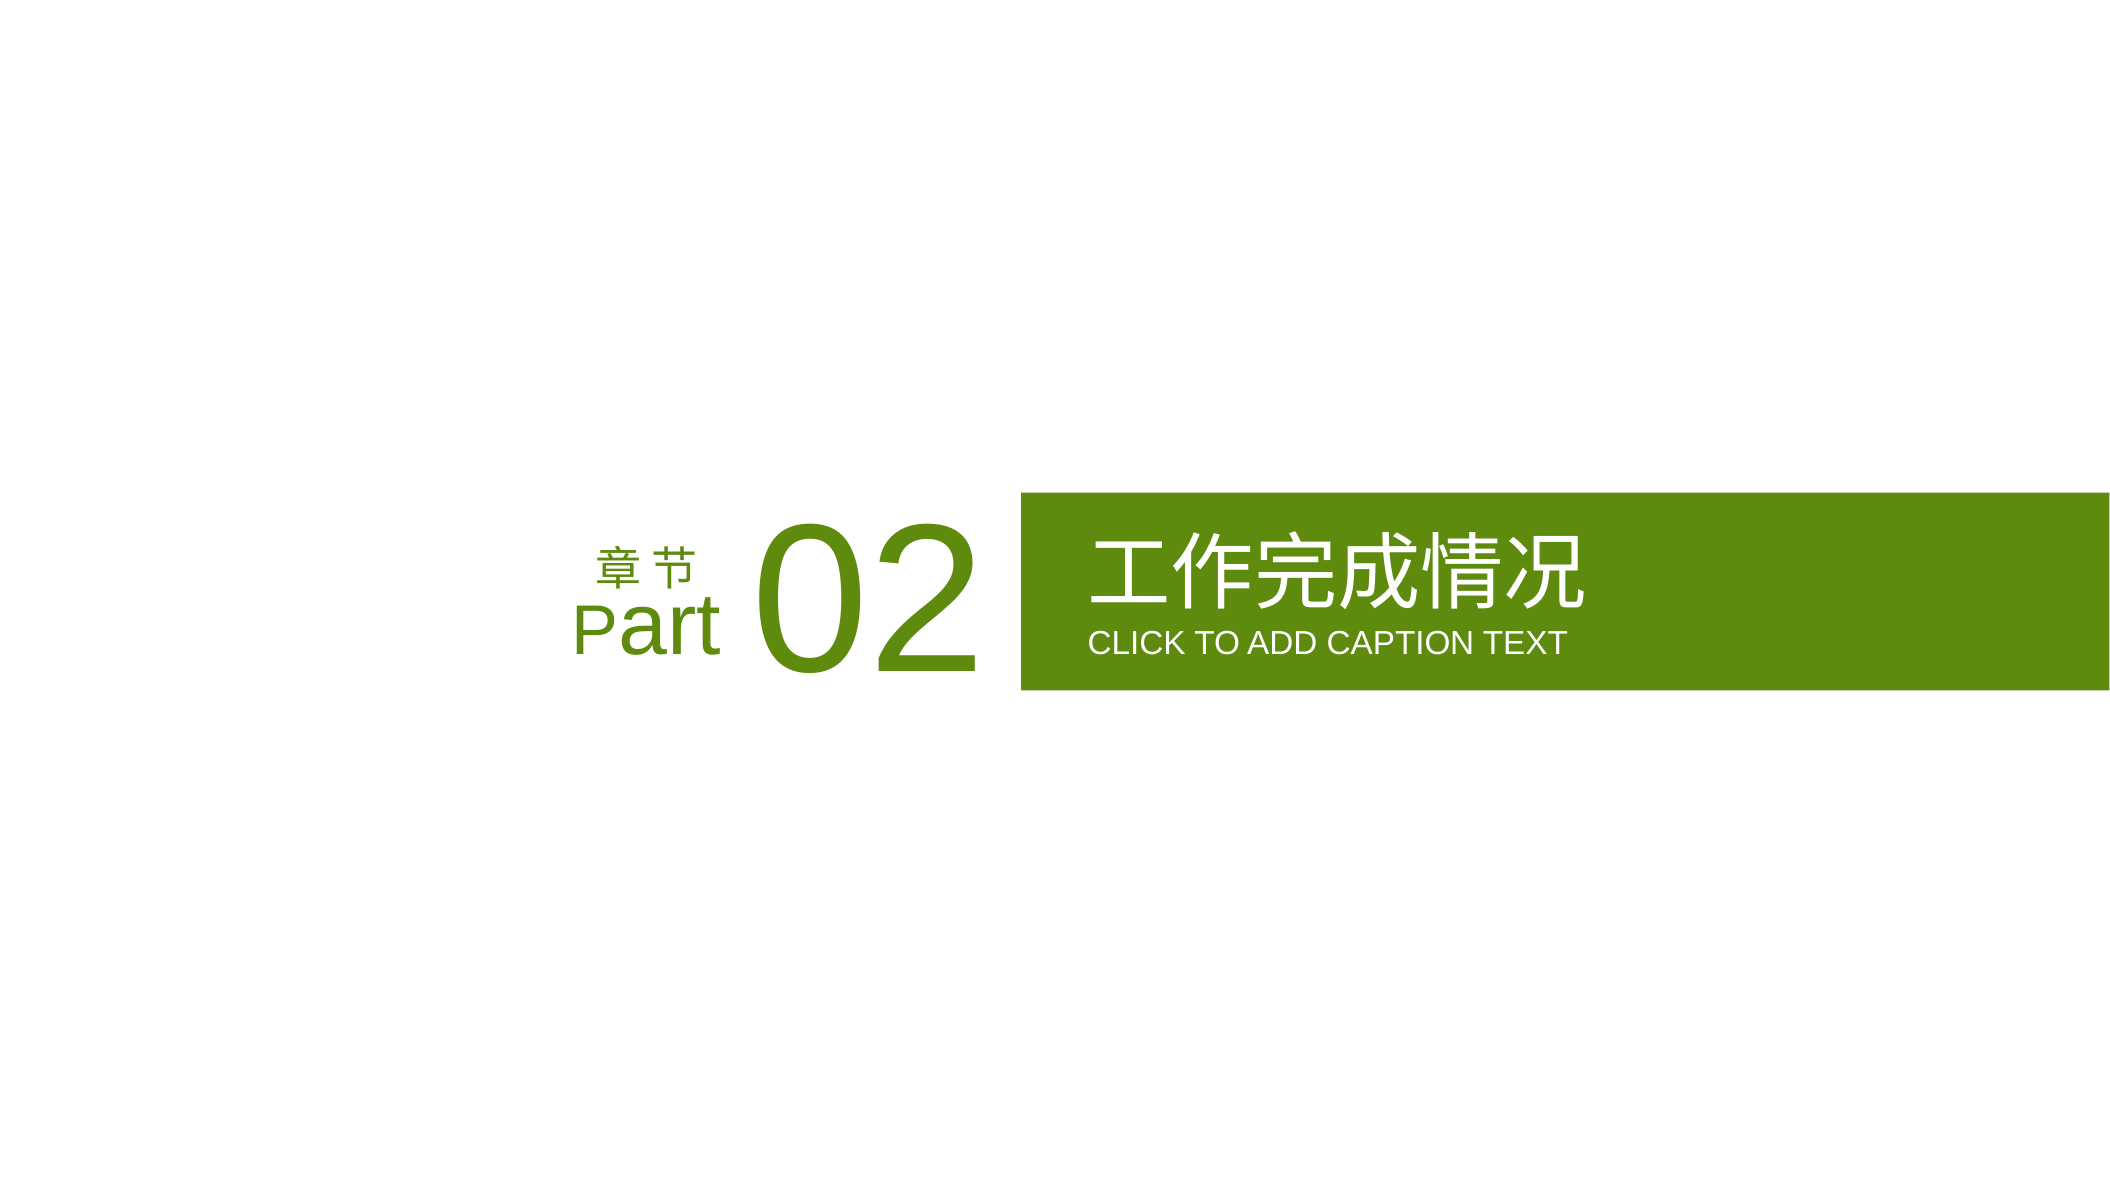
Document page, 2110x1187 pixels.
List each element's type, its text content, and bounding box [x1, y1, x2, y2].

text_box [1021, 492, 2110, 691]
text_box CLICK TO ADD CAPTION TEXT [1087, 625, 1787, 662]
text_box 工作完成情况 [1087, 530, 1787, 621]
text_box Part [571, 566, 722, 673]
text_box 章 节 [595, 539, 698, 595]
text_box 02 [751, 460, 986, 714]
